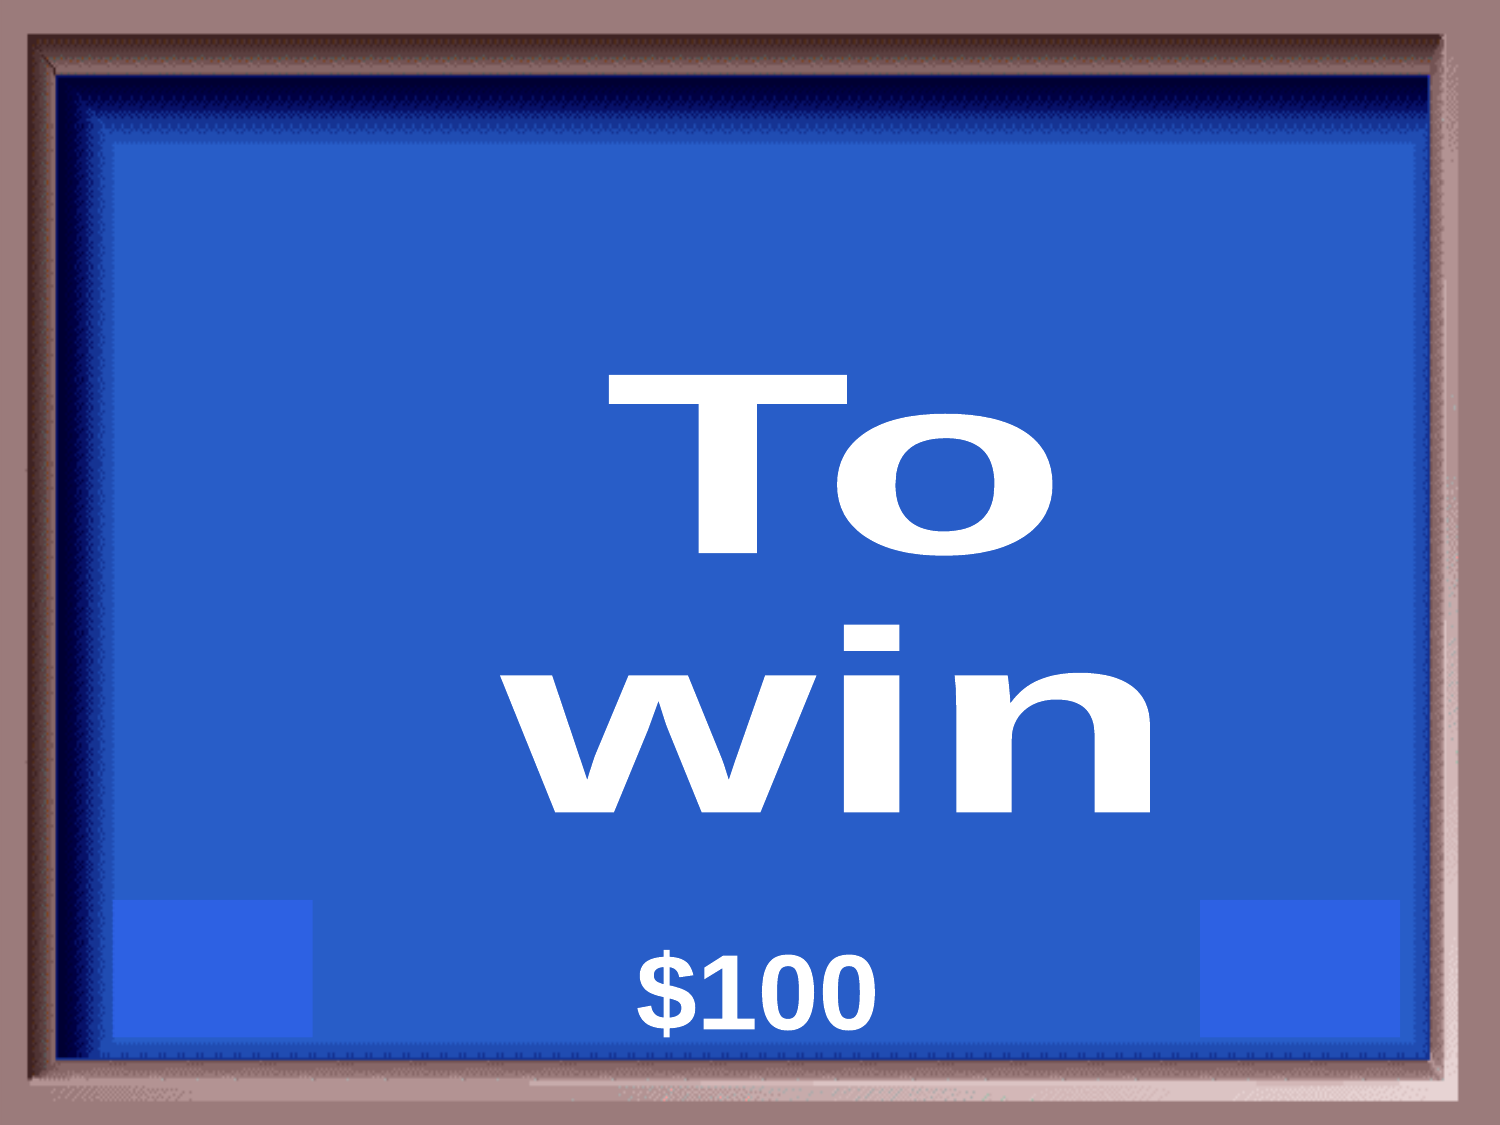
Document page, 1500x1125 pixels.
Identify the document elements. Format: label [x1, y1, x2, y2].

text_box [112, 899, 313, 1038]
text_box [1200, 899, 1401, 1038]
picture [0, 0, 1500, 1125]
